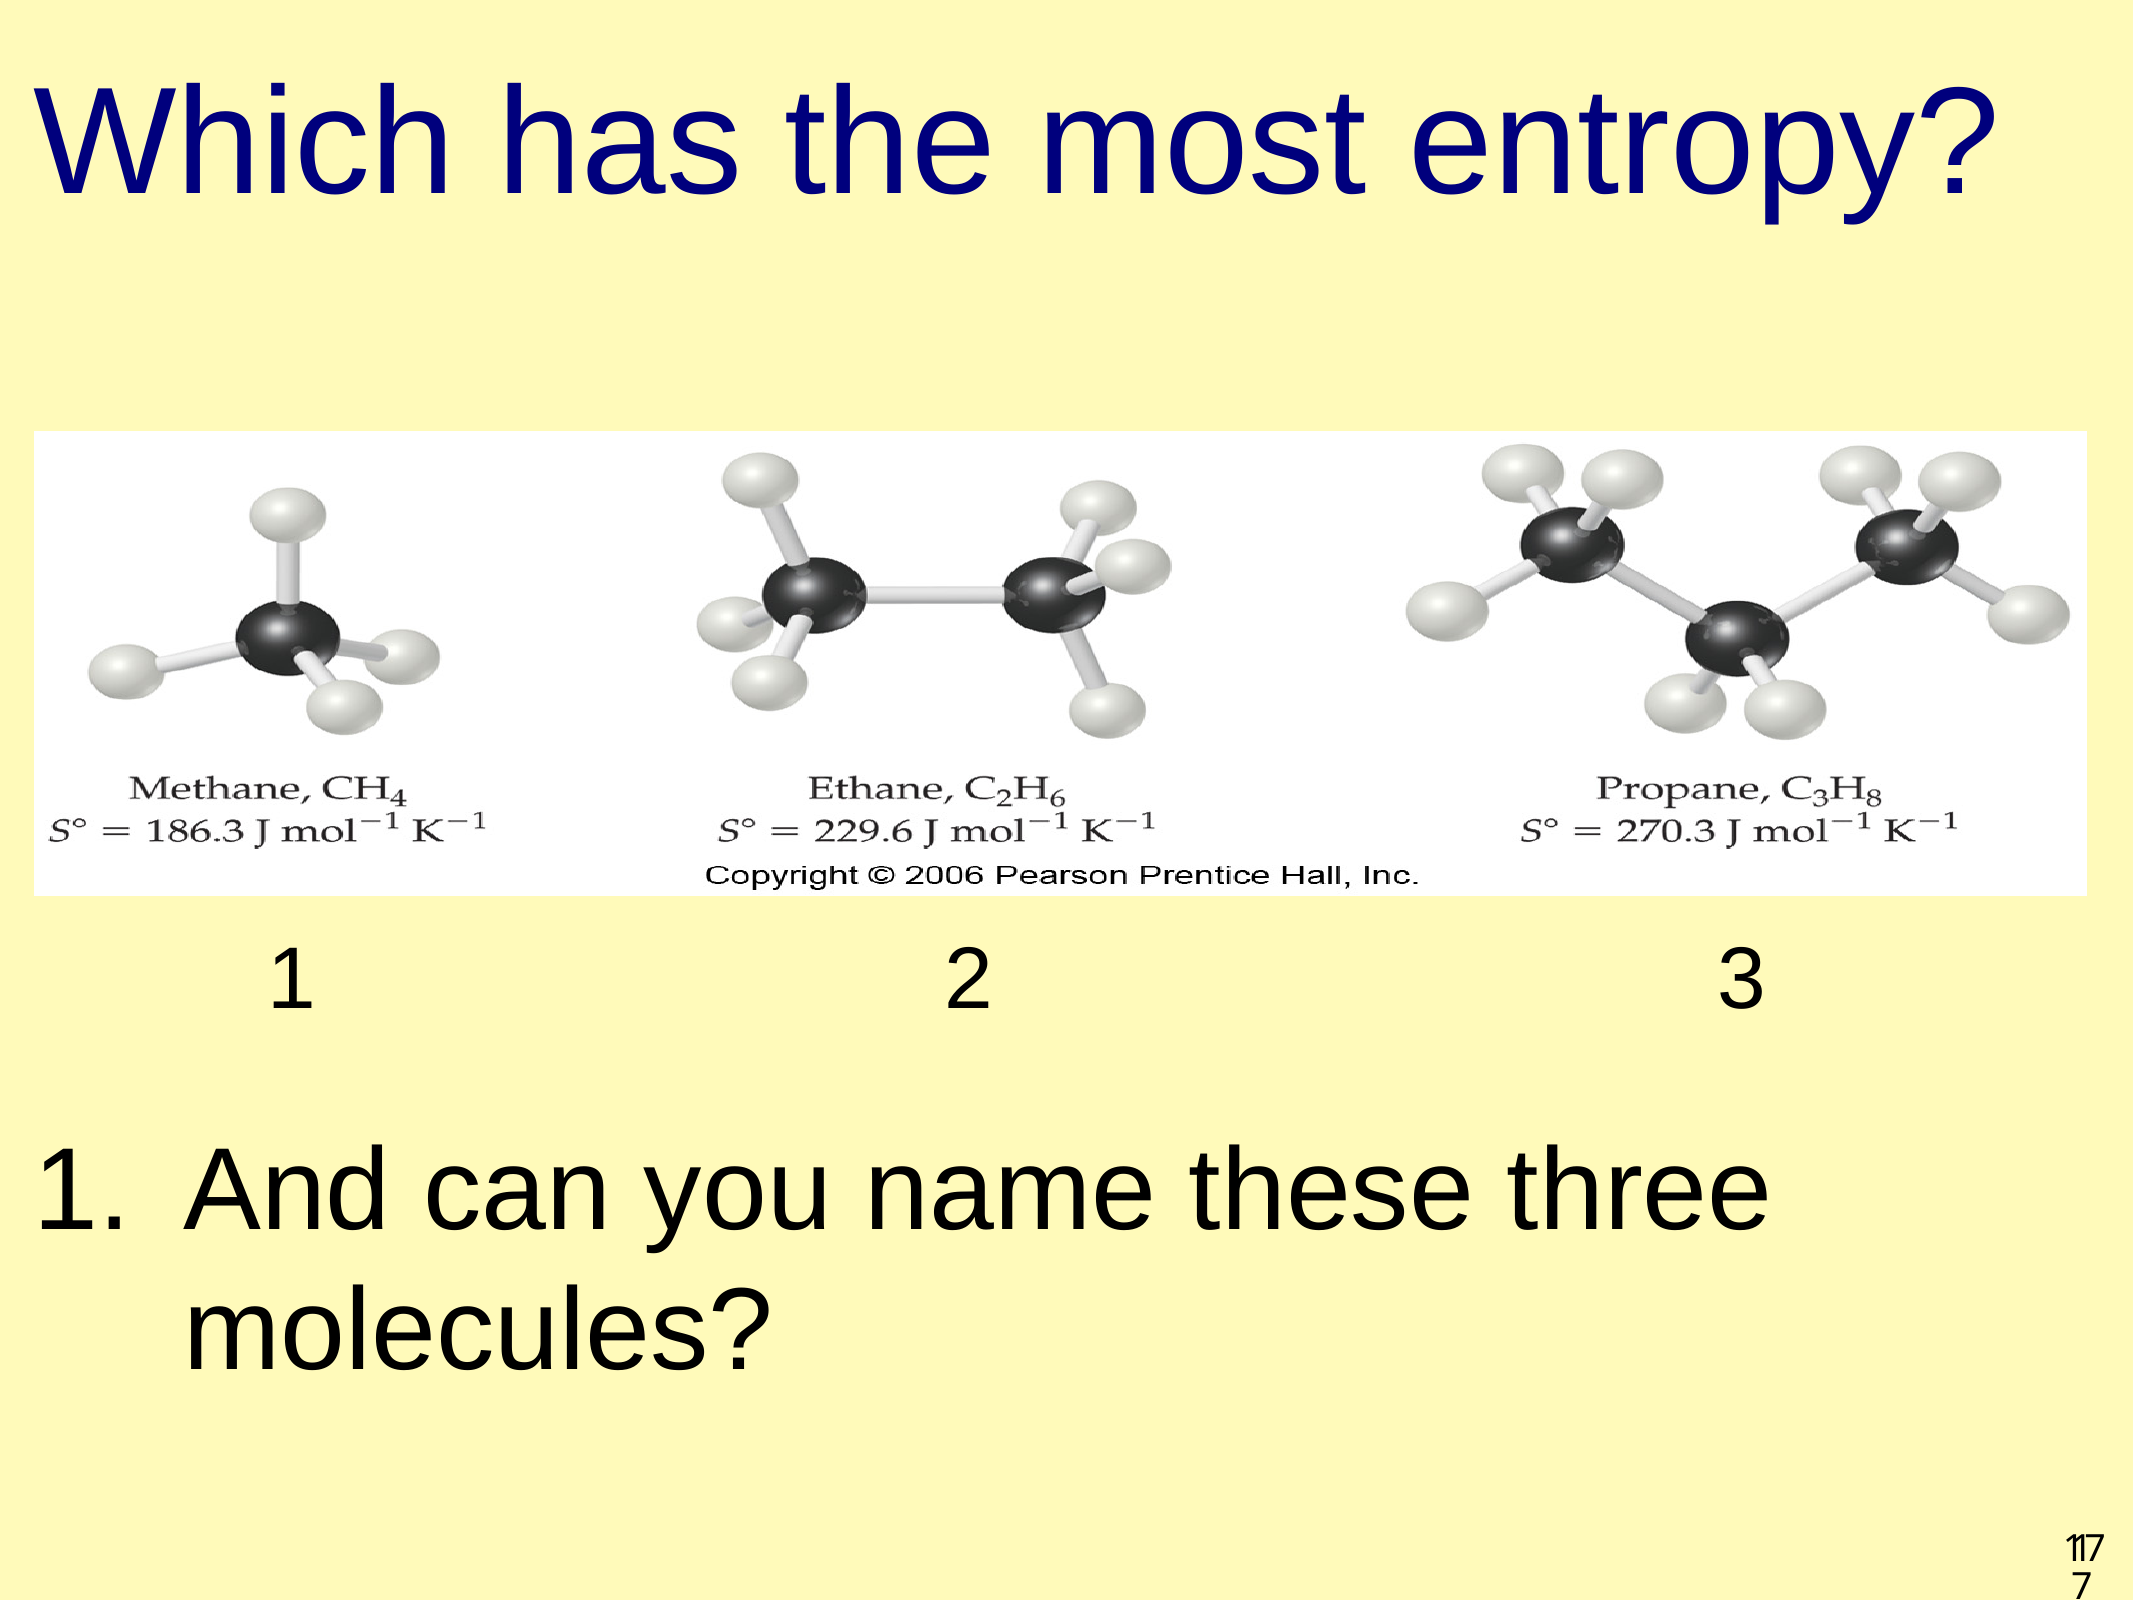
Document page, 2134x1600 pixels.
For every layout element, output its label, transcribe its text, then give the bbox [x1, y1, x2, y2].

text_box 17 [2056, 1516, 2113, 1578]
list And can you name these three molecules? [32, 1111, 2116, 1578]
text_box 2 [944, 921, 994, 1027]
text_box 1 [266, 921, 316, 1027]
text_box 3 [1717, 921, 1767, 1027]
title Which has the most entropy? [32, 41, 2116, 411]
picture [33, 431, 2088, 897]
